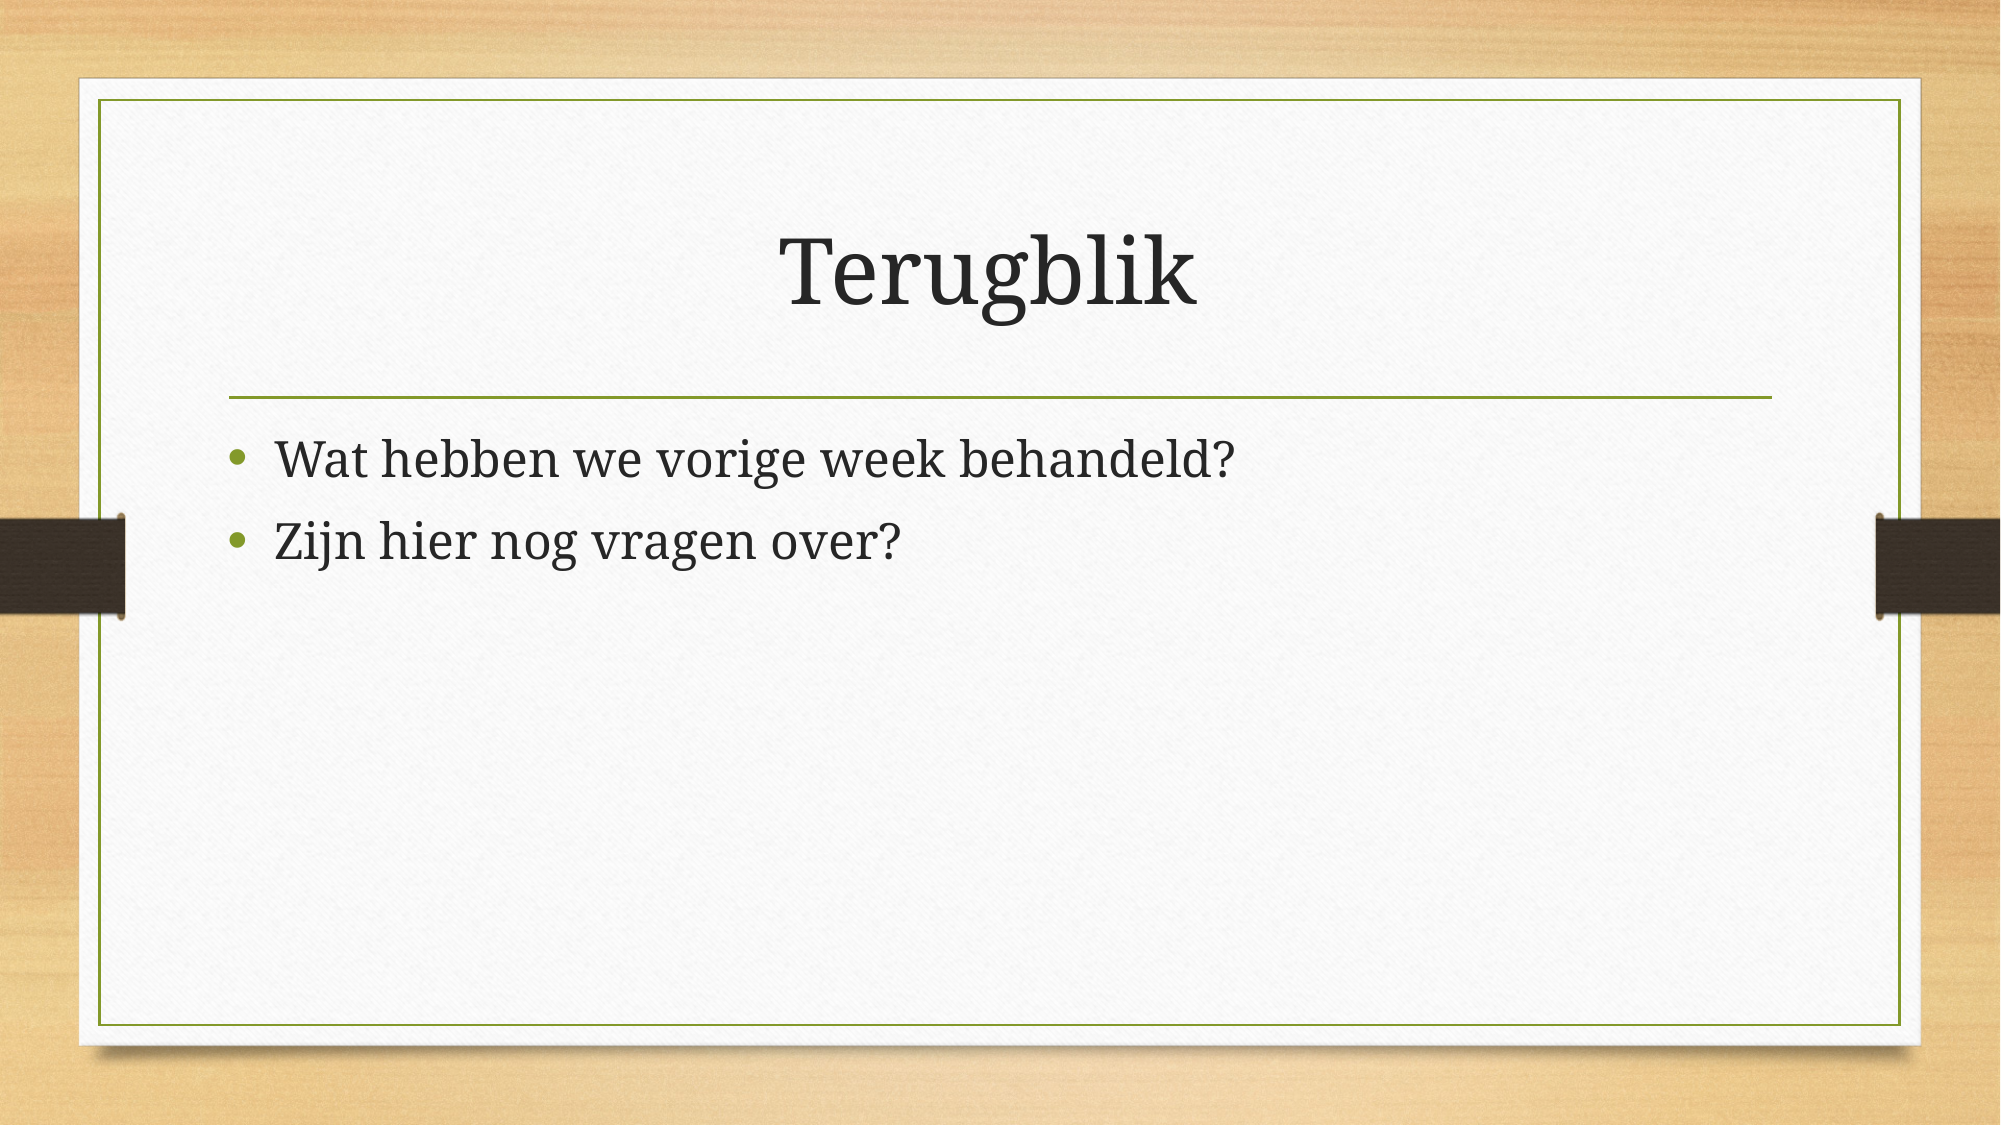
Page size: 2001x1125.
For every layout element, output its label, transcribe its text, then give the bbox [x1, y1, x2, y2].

picture [0, 0, 2001, 1125]
title Terugblik [212, 161, 1788, 375]
list Wat hebben we vorige week behandeld? Zijn hier nog vragen over? [212, 419, 1788, 964]
